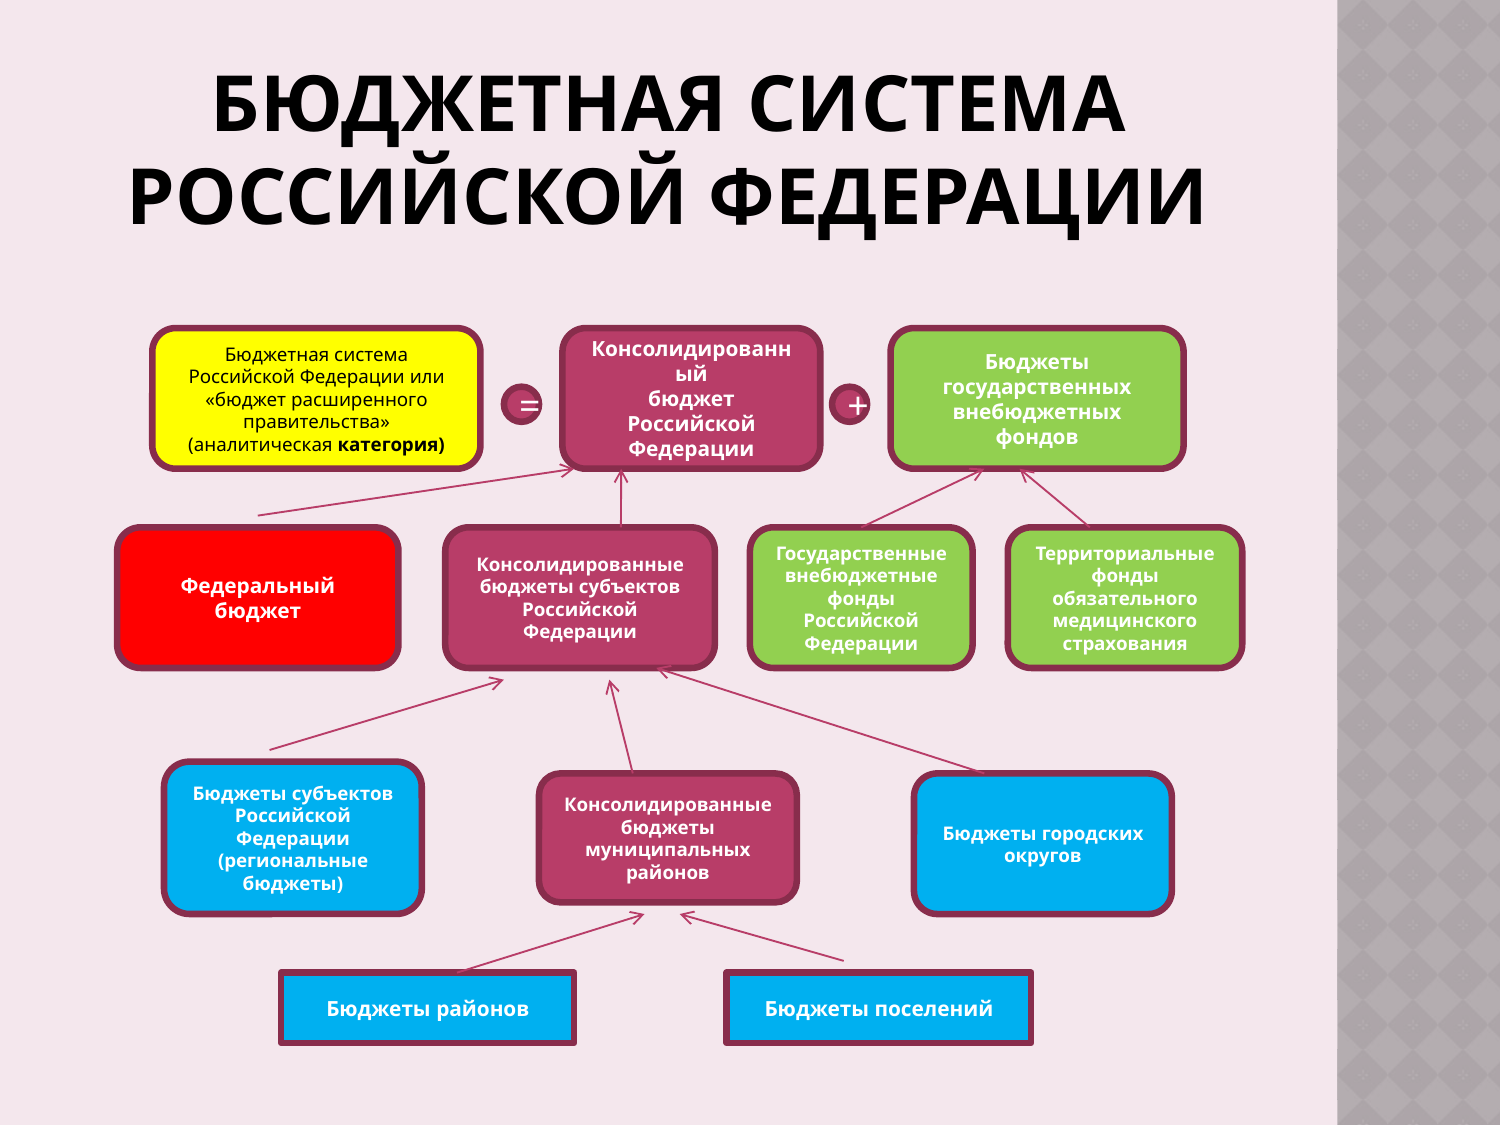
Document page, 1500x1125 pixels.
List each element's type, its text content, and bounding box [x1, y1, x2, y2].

text_box Консолидированные бюджеты субъектов Российской Федерации [441, 524, 719, 672]
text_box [1019, 468, 1091, 528]
text_box = [500, 383, 543, 426]
text_box Бюджеты государственных внебюджетных фондов [887, 324, 1187, 472]
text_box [573, 714, 649, 739]
text_box Консолидированные бюджеты муниципальных районов [535, 770, 801, 906]
text_box Консолидированный бюджет Российской Федерации [559, 324, 824, 472]
text_box Бюджеты поселений [723, 969, 1034, 1046]
text_box Бюджетная система Российской Федерации или «бюджет расширенного правительства» (аналитическая категория) [148, 324, 484, 472]
text_box Бюджеты городских округов [910, 770, 1176, 918]
text_box Бюджеты субъектов Российской Федерации (региональные бюджеты) [160, 758, 426, 918]
text_box Бюджеты районов [278, 969, 577, 1046]
text_box + [828, 383, 871, 426]
title Бюджетная система Российской Федерации [75, 52, 1263, 240]
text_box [269, 679, 505, 751]
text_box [893, 436, 953, 560]
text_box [655, 667, 985, 774]
text_box Государственные внебюджетные фонды Российской Федерации [746, 524, 976, 665]
text_box Территориальные фонды обязательного медицинского страхования [1004, 524, 1246, 672]
list [75, 246, 1263, 1059]
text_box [257, 468, 575, 516]
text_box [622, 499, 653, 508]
text_box Федеральный бюджет [113, 524, 402, 672]
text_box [456, 913, 645, 973]
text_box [679, 913, 845, 962]
